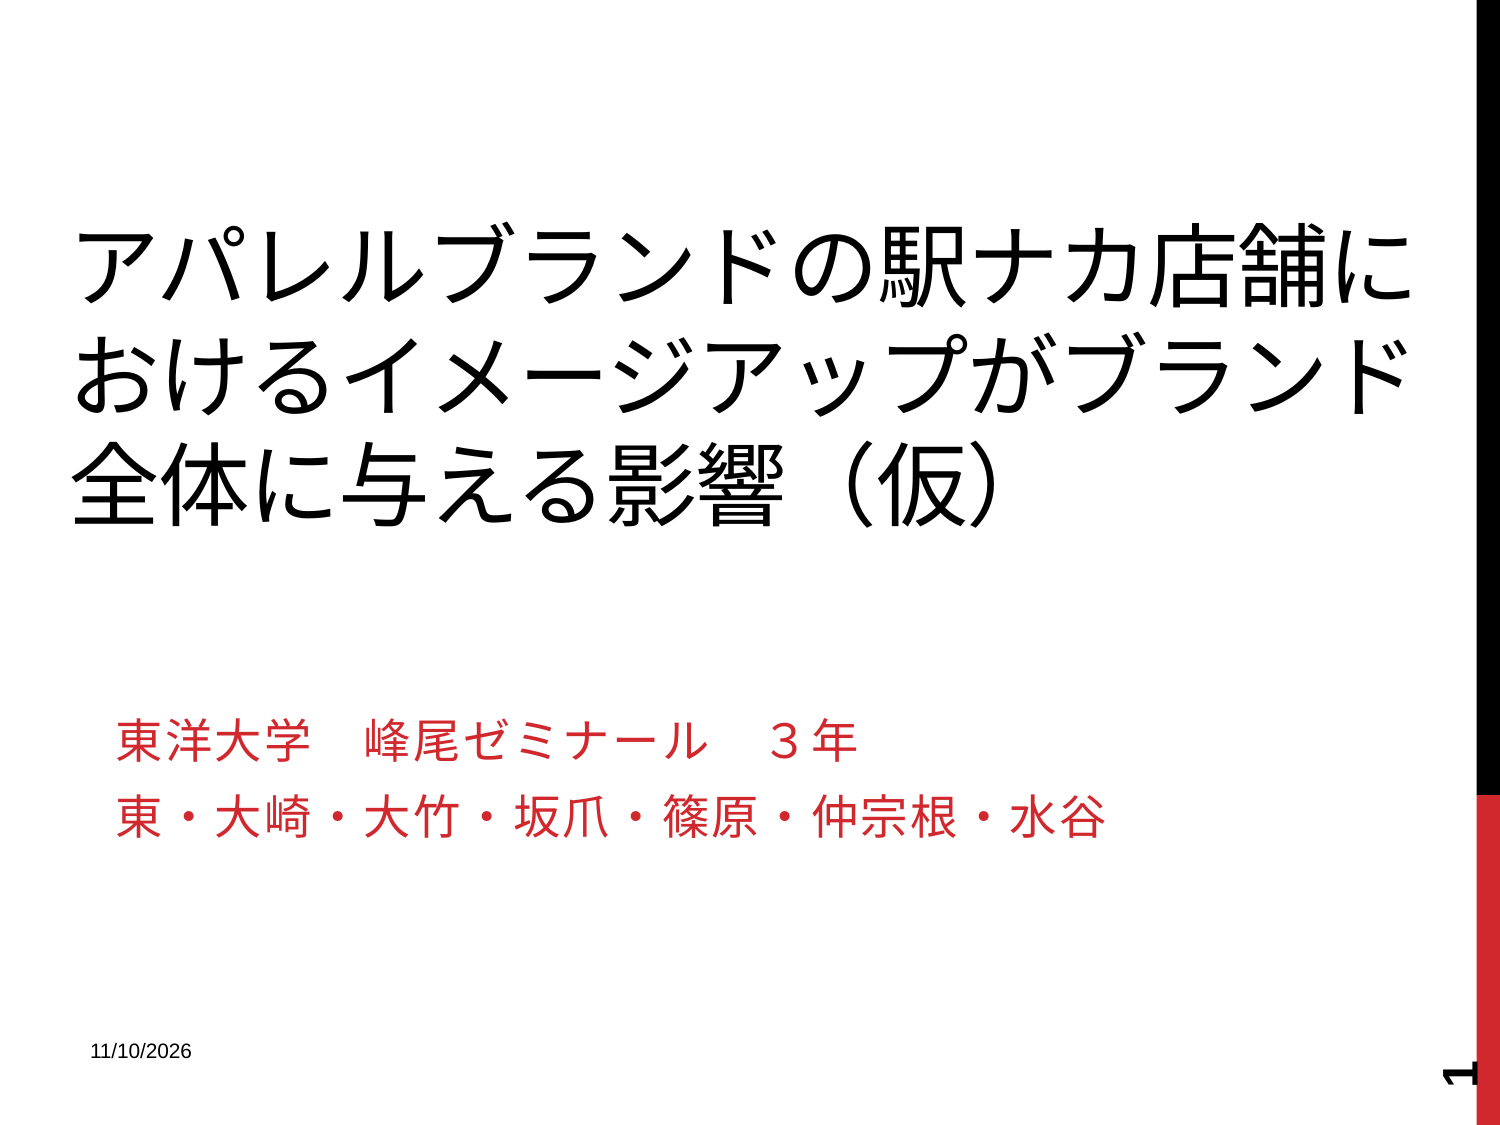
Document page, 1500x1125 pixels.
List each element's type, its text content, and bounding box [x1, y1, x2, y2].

title アパレルブランドの駅ナカ店舗におけるイメージアップがブランド全体に与える影響（仮） [53, 172, 1436, 575]
subtitle 東洋大学 峰尾ゼミナール ３年 東・大崎・大竹・坂爪・篠原・仲宗根・水谷 [100, 704, 1226, 855]
slide_number 1 [1427, 887, 1488, 1104]
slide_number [75, 1012, 638, 1063]
